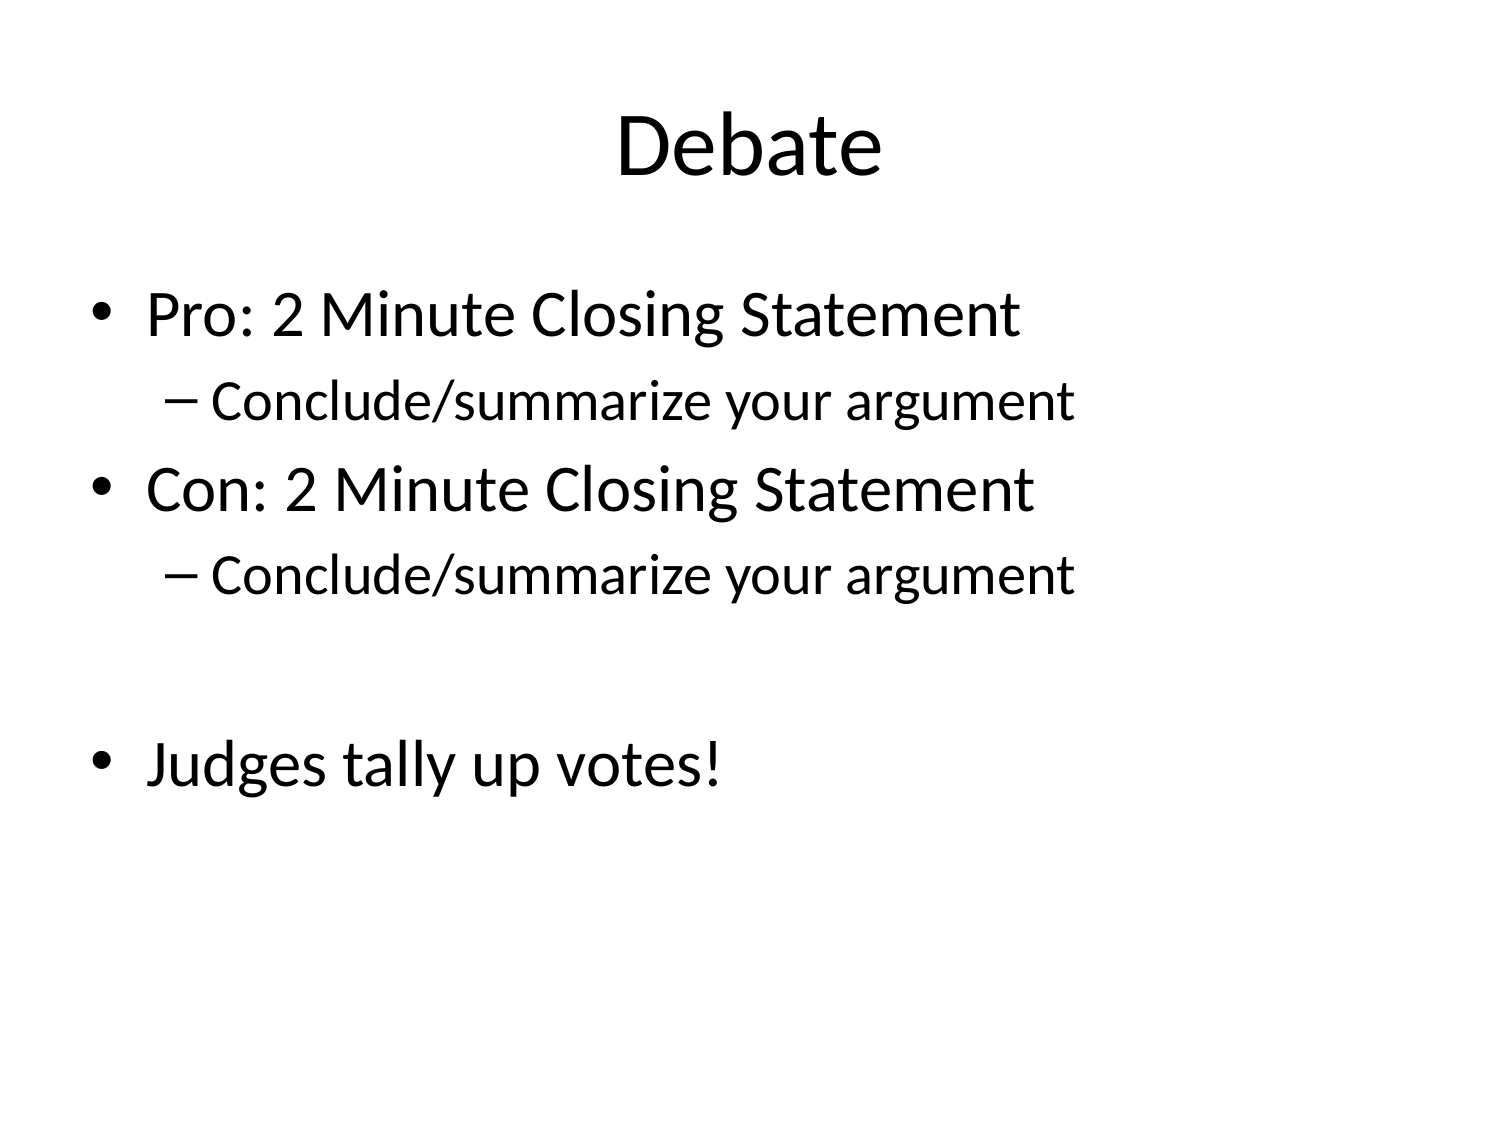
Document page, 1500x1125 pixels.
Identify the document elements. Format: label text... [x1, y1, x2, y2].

list Pro: 2 Minute Closing Statement Conclude/summarize your argument Con: 2 Minute Closing Statement Conclude/summarize your argument Judges tally up votes! [75, 262, 1425, 1005]
title Debate [75, 45, 1425, 233]
